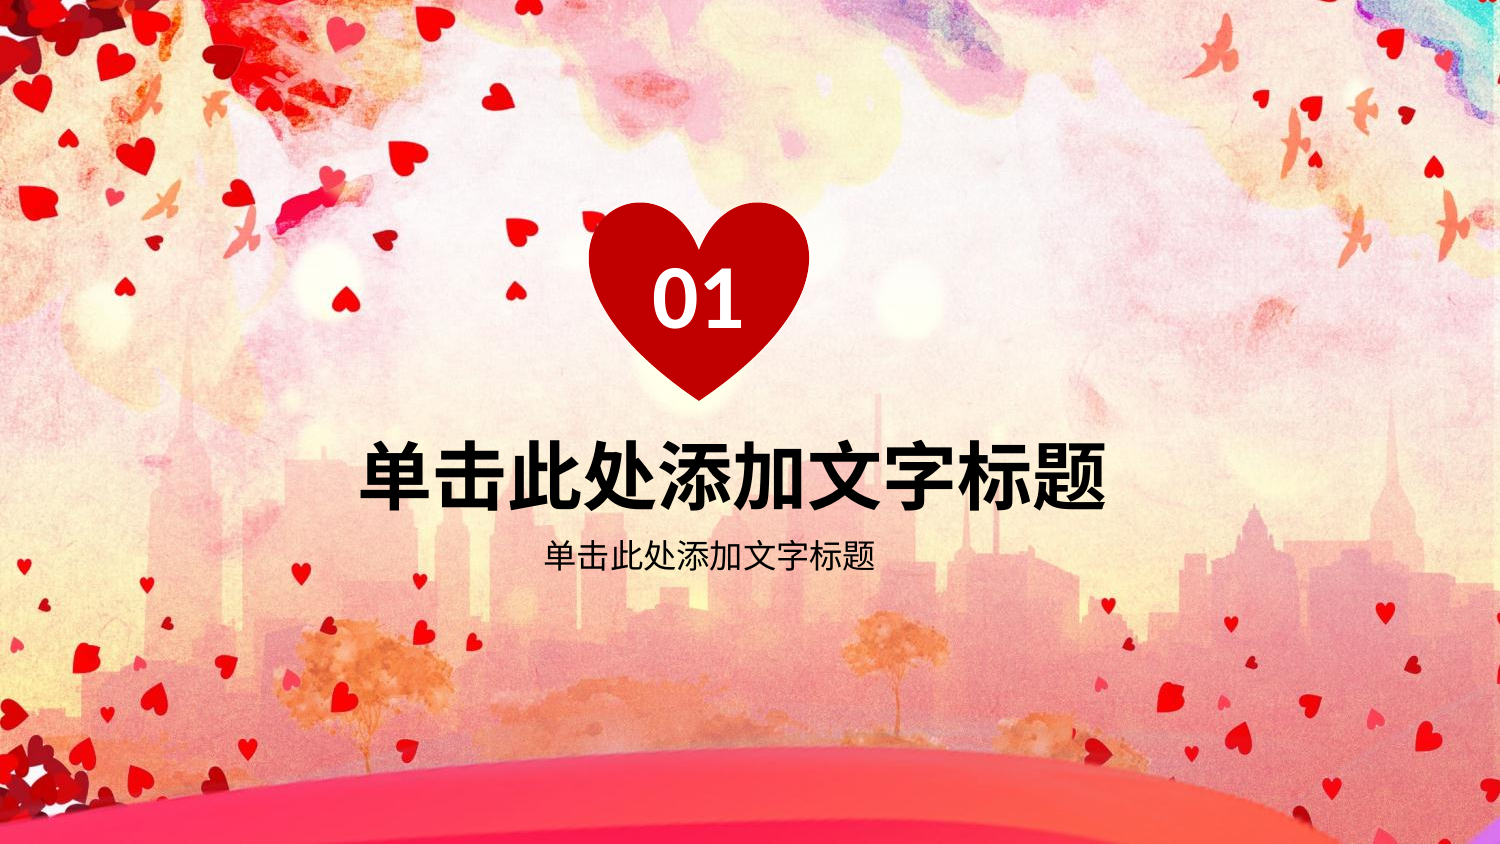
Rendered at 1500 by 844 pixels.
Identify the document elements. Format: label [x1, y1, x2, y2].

text_box [338, 421, 1127, 584]
picture [0, 0, 1500, 844]
